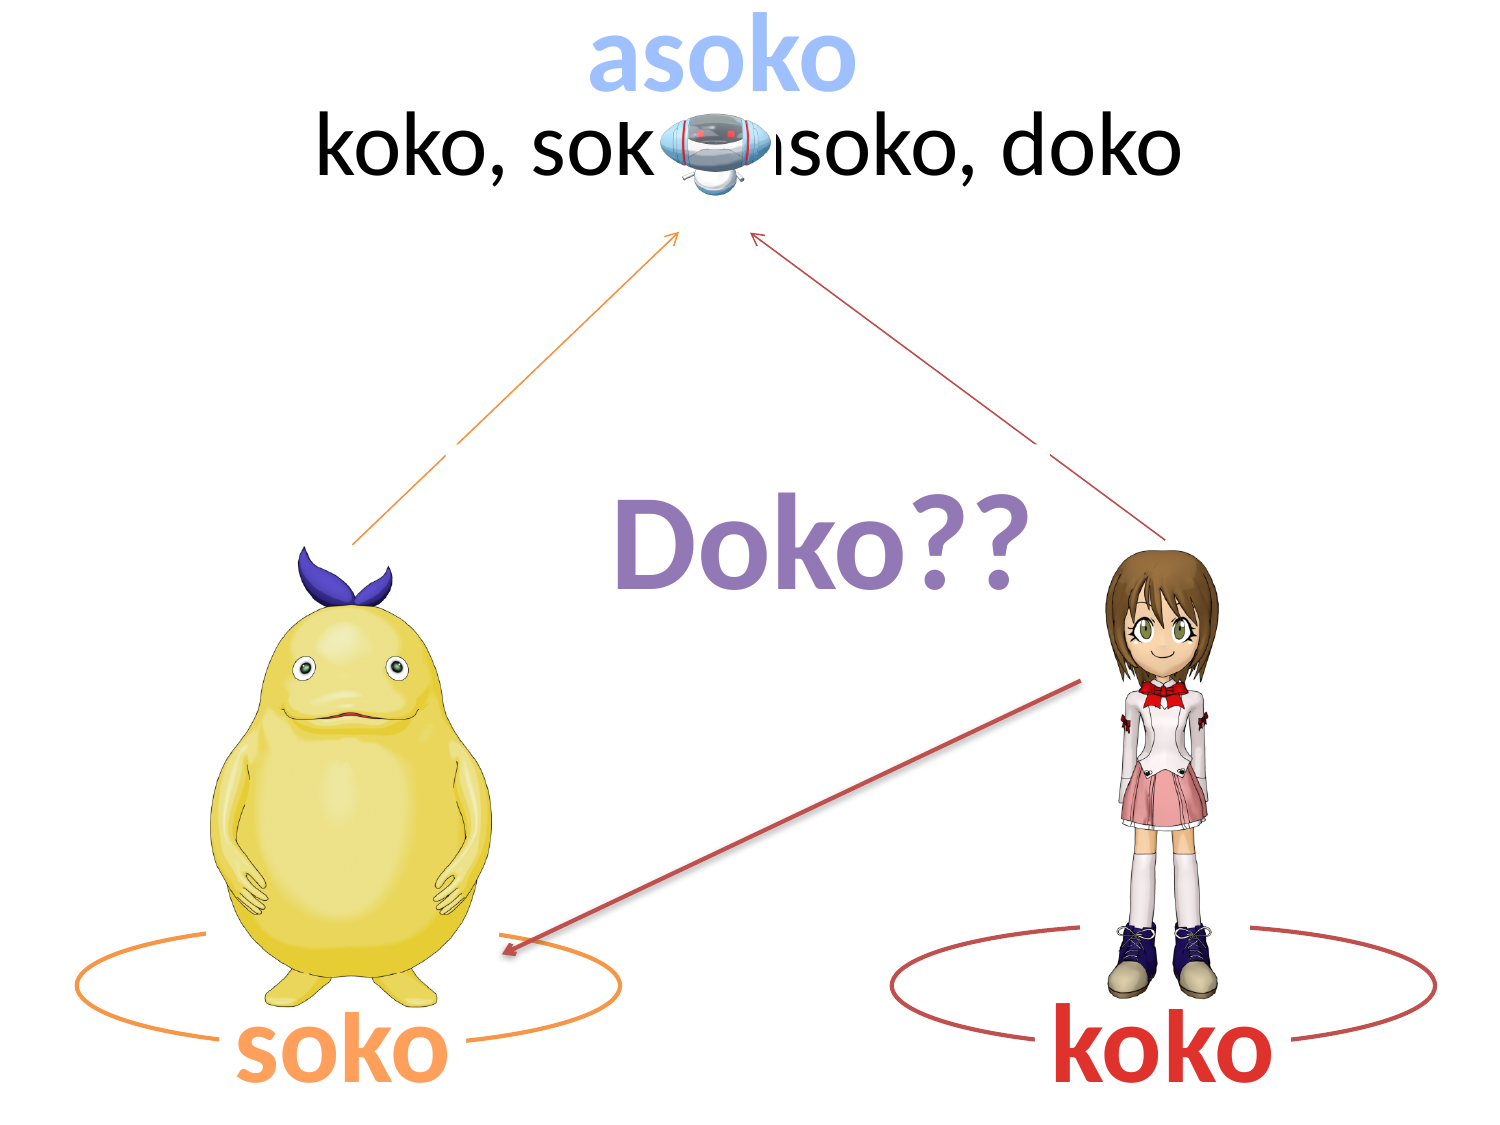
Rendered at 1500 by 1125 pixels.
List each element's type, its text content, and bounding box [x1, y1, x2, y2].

text_box [889, 963, 1034, 1042]
text_box [1256, 926, 1438, 1042]
text_box koko [1034, 962, 1291, 1113]
title koko, soko, asoko, doko [75, 45, 1425, 233]
text_box asoko [571, 0, 874, 122]
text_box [352, 231, 680, 545]
text_box [467, 963, 623, 1043]
picture [1080, 539, 1250, 1009]
text_box [74, 932, 219, 1042]
picture [206, 544, 499, 1012]
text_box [501, 680, 1081, 955]
picture [655, 111, 776, 197]
text_box Doko?? [504, 444, 1050, 625]
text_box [749, 232, 1166, 541]
text_box soko [219, 1020, 467, 1113]
